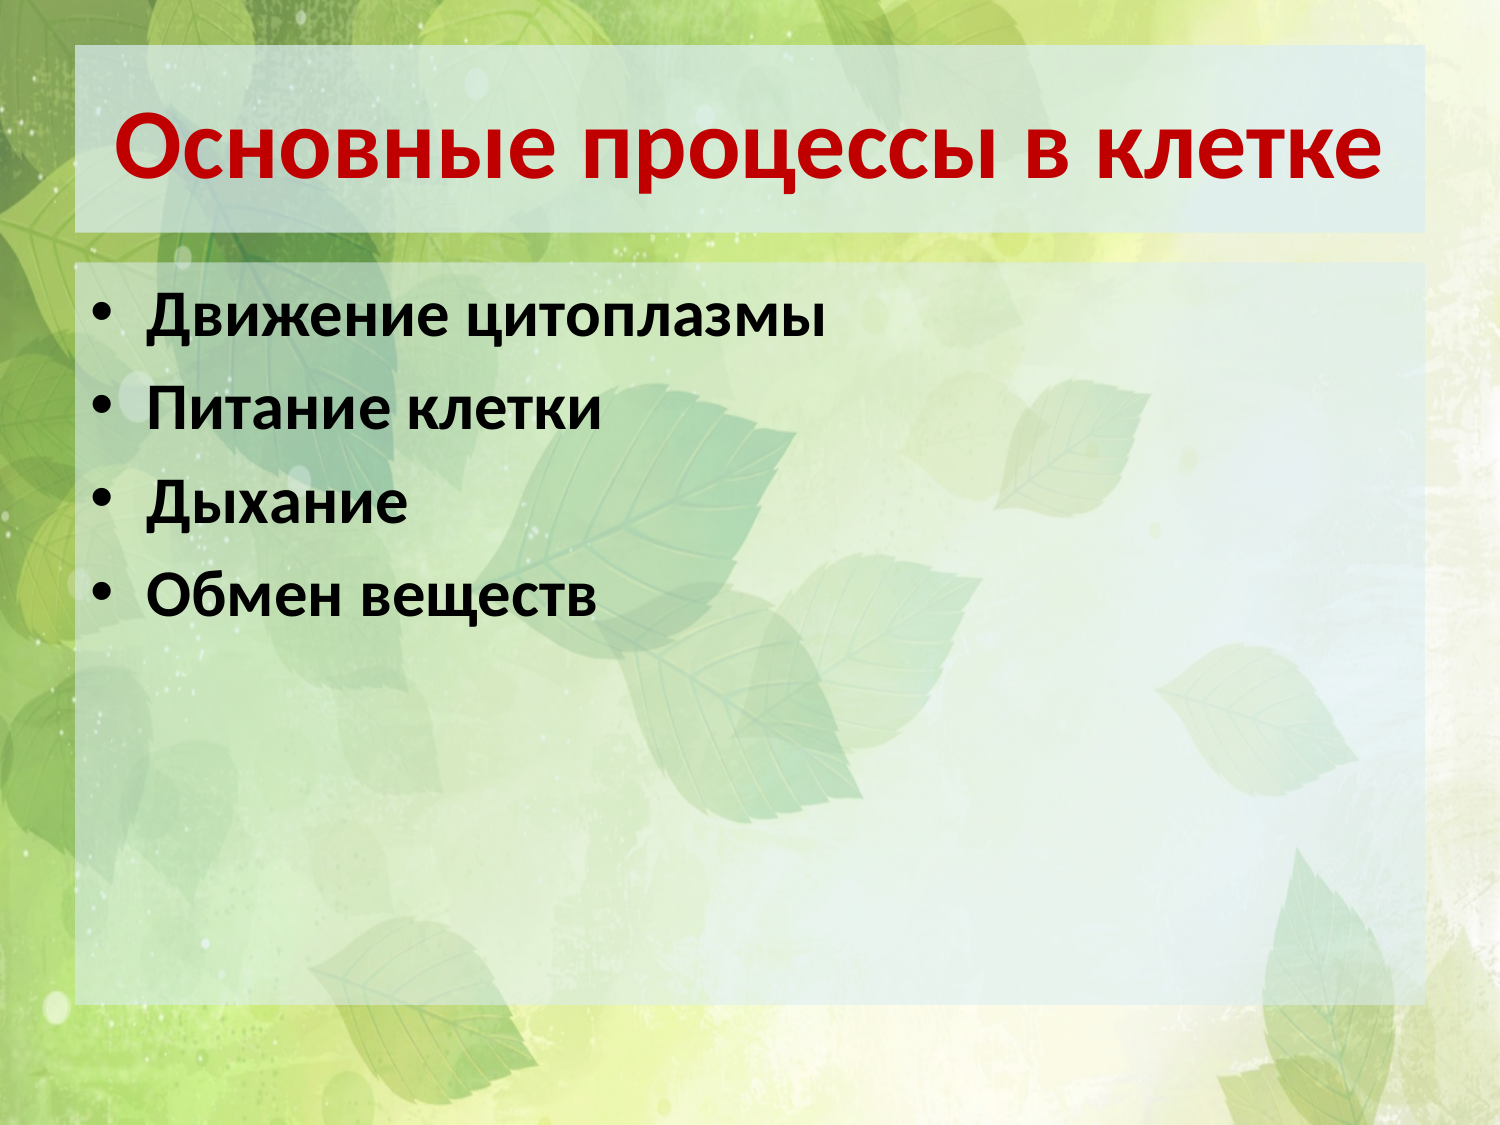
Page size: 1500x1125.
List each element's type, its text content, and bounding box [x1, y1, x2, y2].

list Движение цитоплазмы Питание клетки Дыхание Обмен веществ [74, 262, 1426, 1006]
title Основные процессы в клетке [74, 44, 1426, 233]
